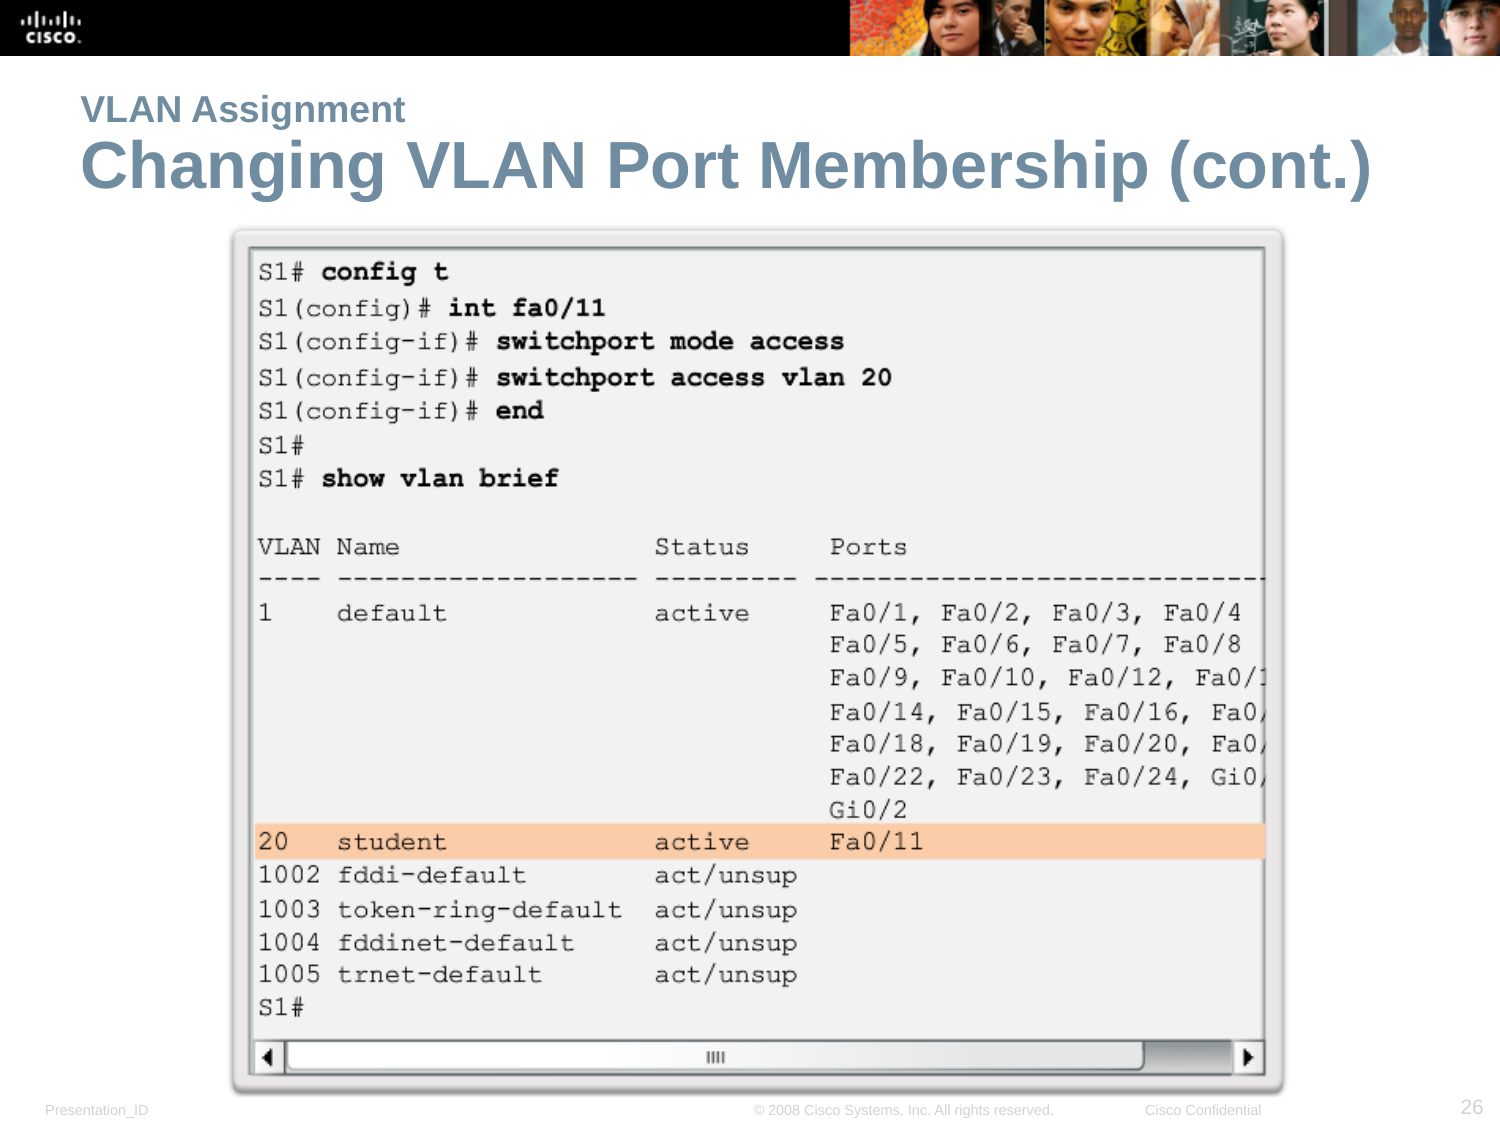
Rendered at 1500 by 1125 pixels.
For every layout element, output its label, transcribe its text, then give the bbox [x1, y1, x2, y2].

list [224, 220, 1289, 1099]
picture [0, 0, 1500, 56]
title VLAN Assignment Changing VLAN Port Membership (cont.) [66, 71, 1404, 210]
